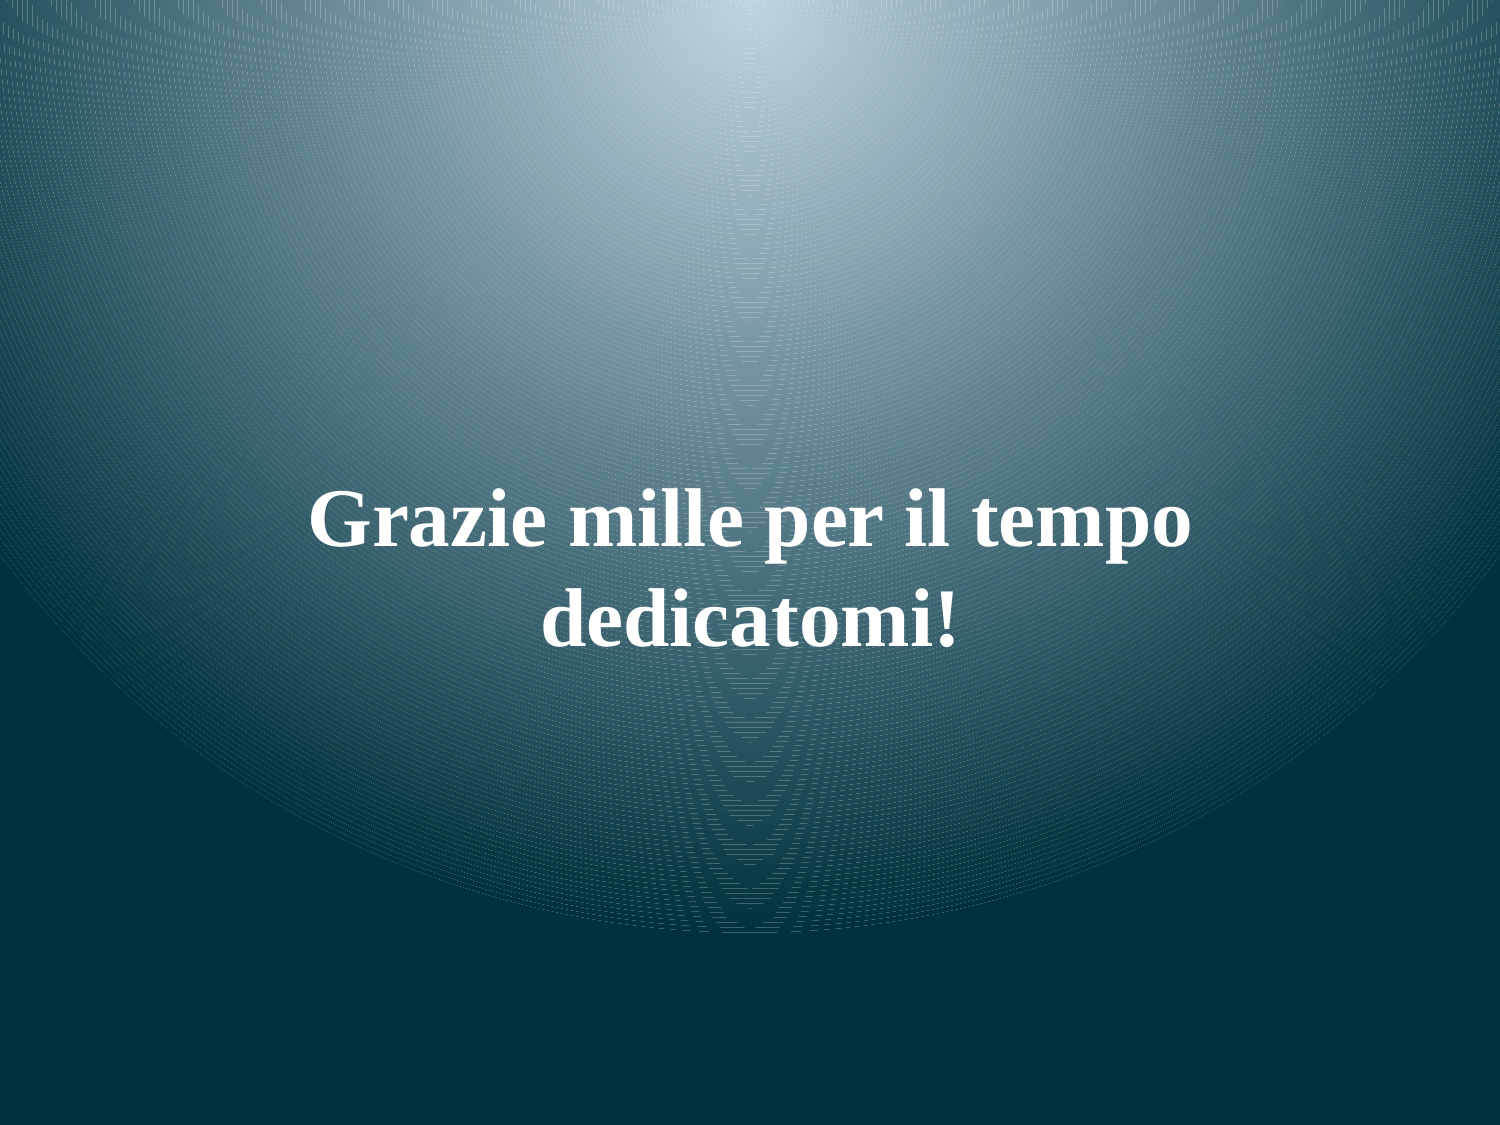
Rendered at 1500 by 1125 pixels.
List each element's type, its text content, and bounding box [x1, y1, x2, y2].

title Grazie mille per il tempo dedicatomi! [76, 45, 1425, 1083]
